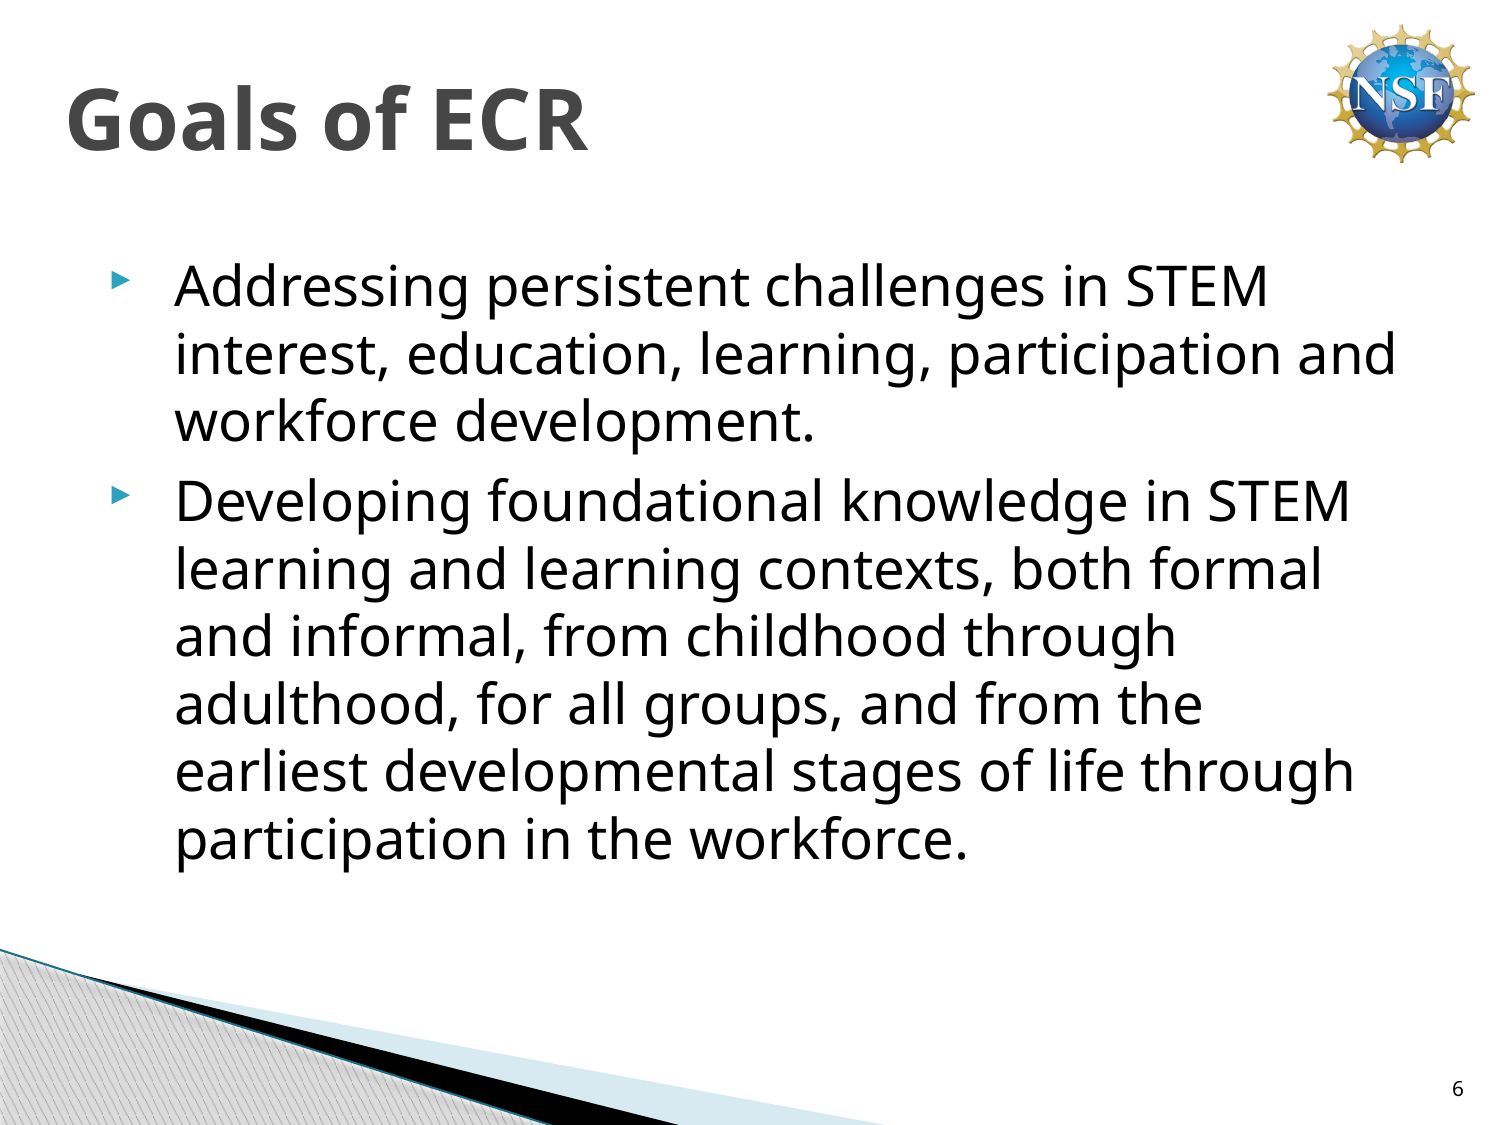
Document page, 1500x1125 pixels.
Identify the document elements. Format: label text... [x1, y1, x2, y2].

slide_number 6 [1418, 1051, 1479, 1112]
title Goals of ECR [50, 45, 1288, 188]
list Addressing persistent challenges in STEM interest, education, learning, participation and workforce development. Developing foundational knowledge in STEM learning and learning contexts, both formal and informal, from childhood through adulthood, for all groups, and from the earliest developmental stages of life through participation in the workforce. [75, 243, 1425, 986]
picture [1327, 24, 1475, 163]
